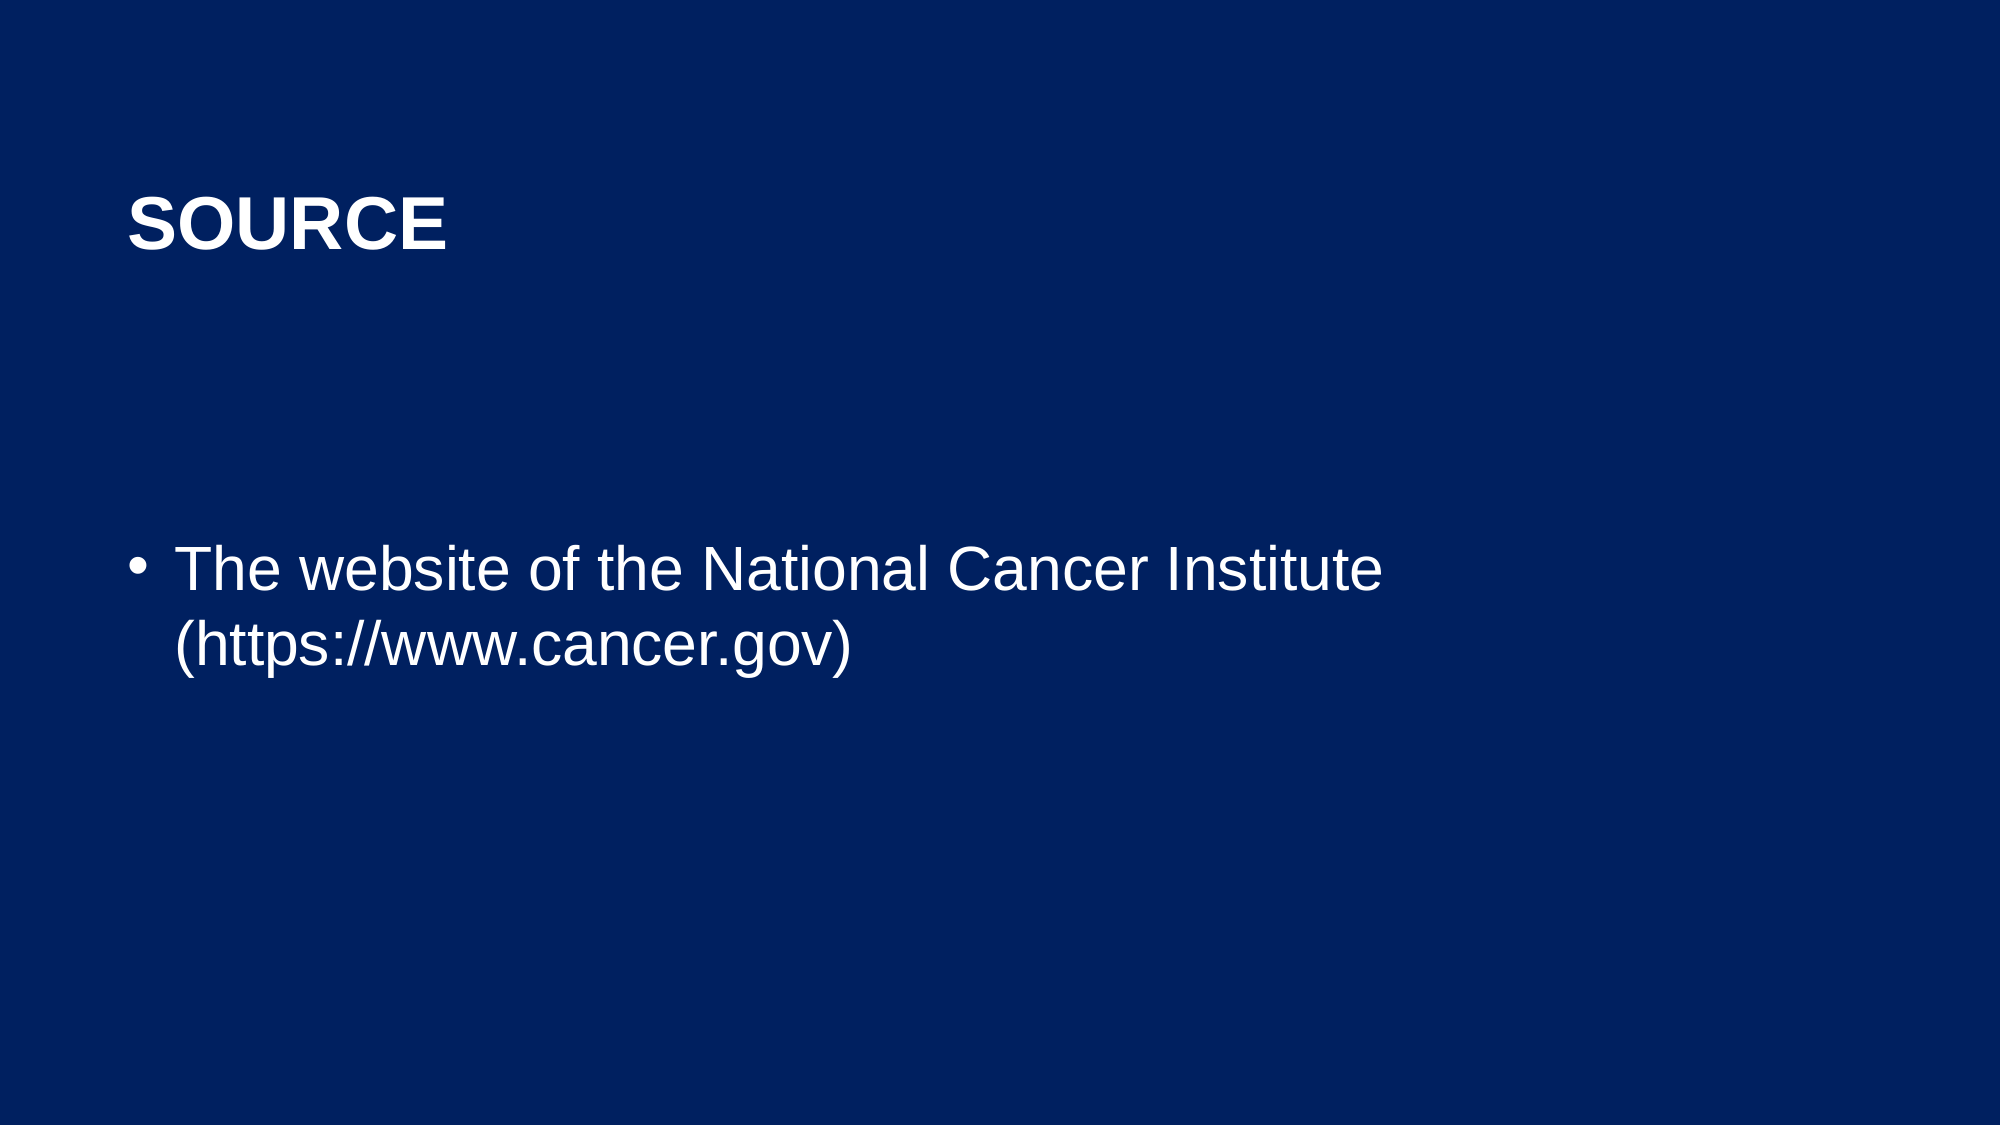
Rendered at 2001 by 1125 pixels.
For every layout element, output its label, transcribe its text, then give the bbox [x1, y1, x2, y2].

title Source [112, 99, 1775, 339]
list The website of the National Cancer Institute (https://www.cancer.gov) [112, 351, 1775, 950]
